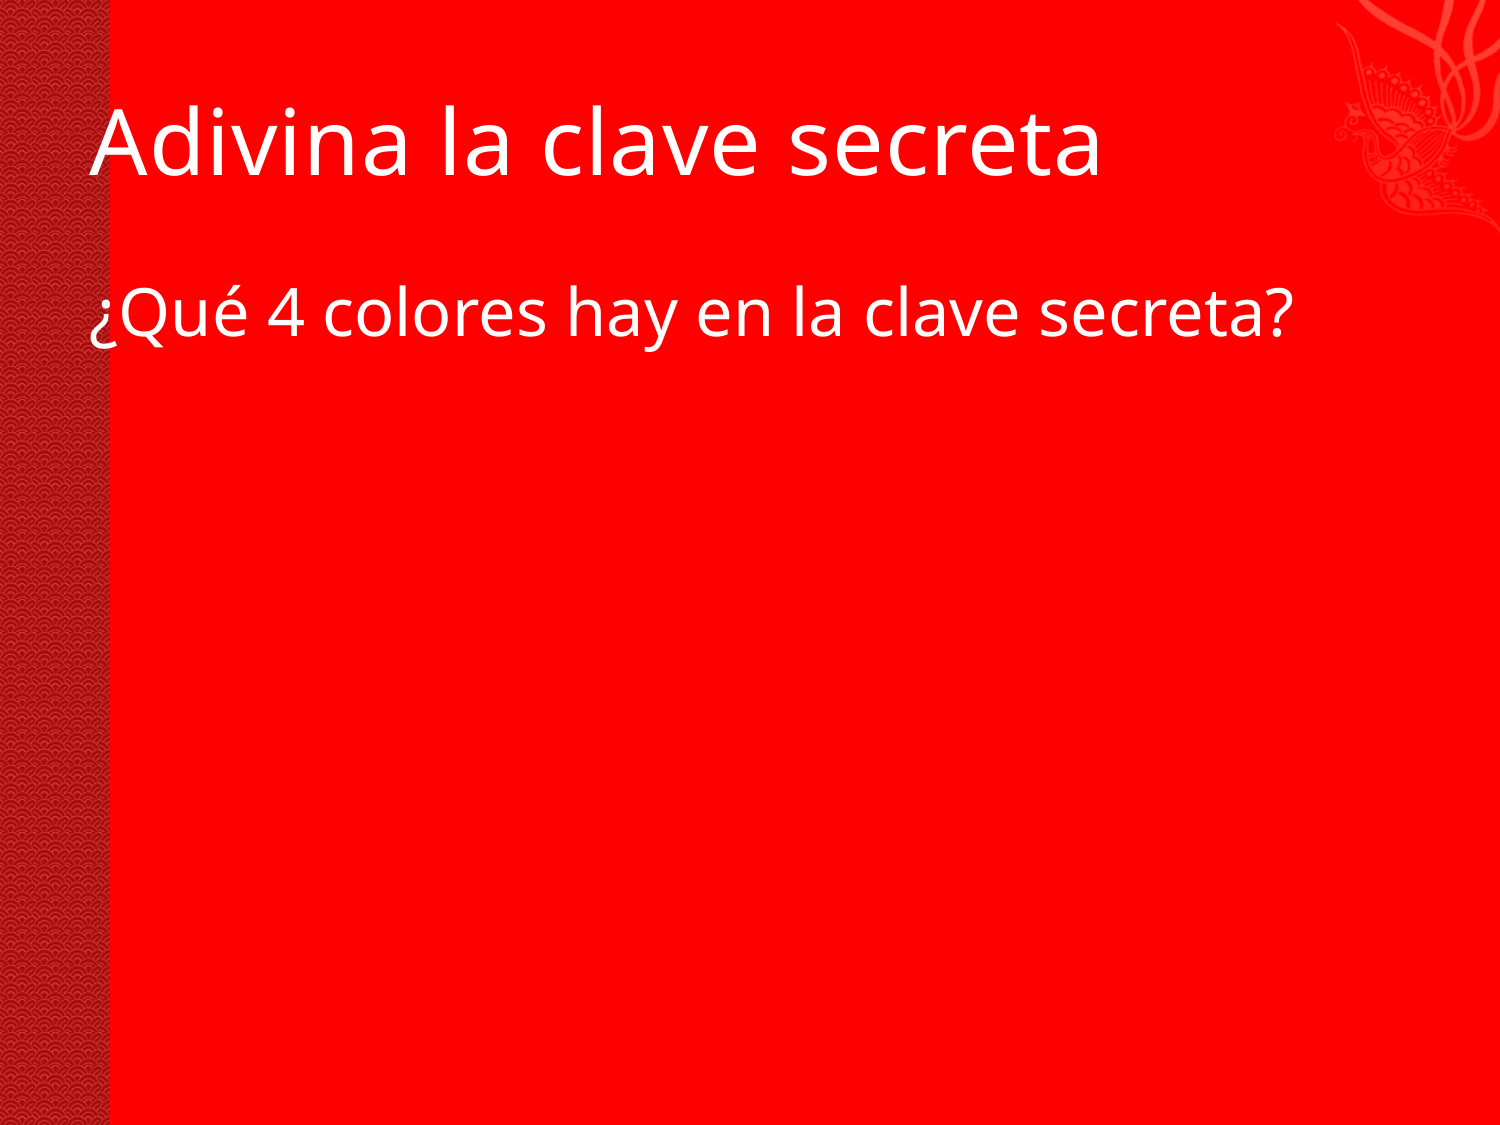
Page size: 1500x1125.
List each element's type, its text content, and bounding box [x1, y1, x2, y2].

list En grupos de 2 o 3, usen la plantilla para planear una lección para programar una de las siguientes: Dar direcciones y los medios de transporte. o Pedir comida en un restaurante. [1334, 0, 1500, 235]
list ¿Qué 4 colores hay en la clave secreta? [75, 262, 1425, 1005]
title Adivina la clave secreta [75, 45, 1351, 233]
